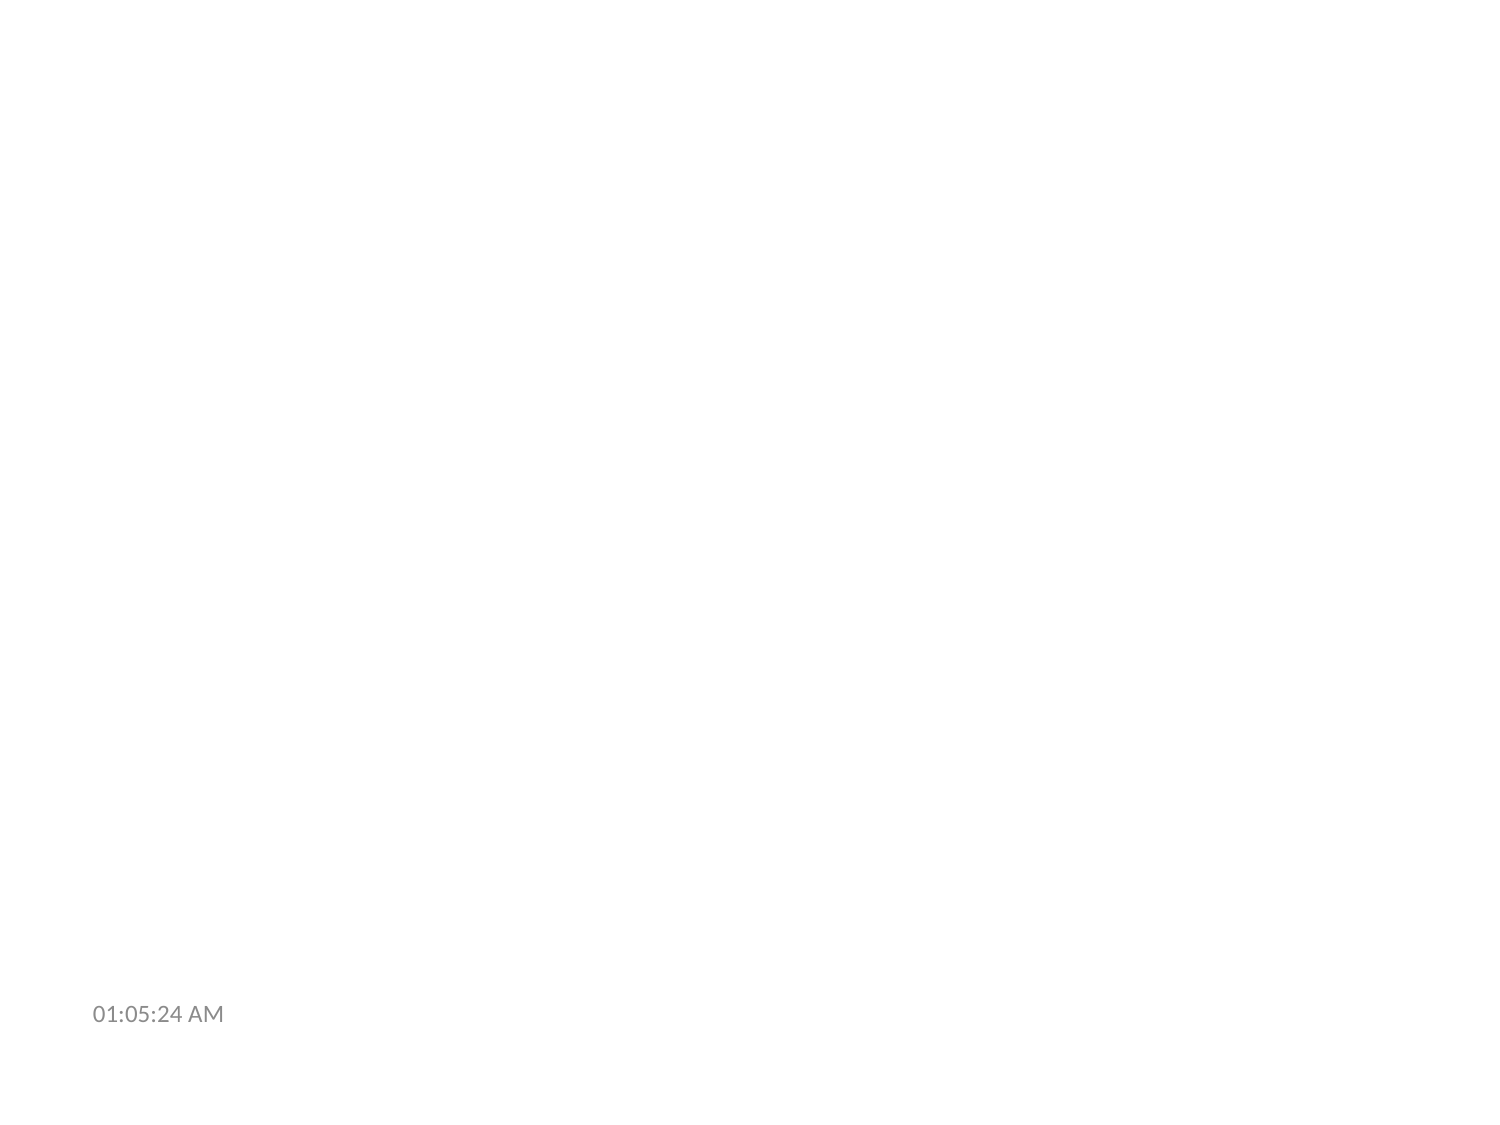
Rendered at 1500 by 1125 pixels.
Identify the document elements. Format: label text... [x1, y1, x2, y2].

text_box 3:35:09 PM [77, 982, 428, 1043]
